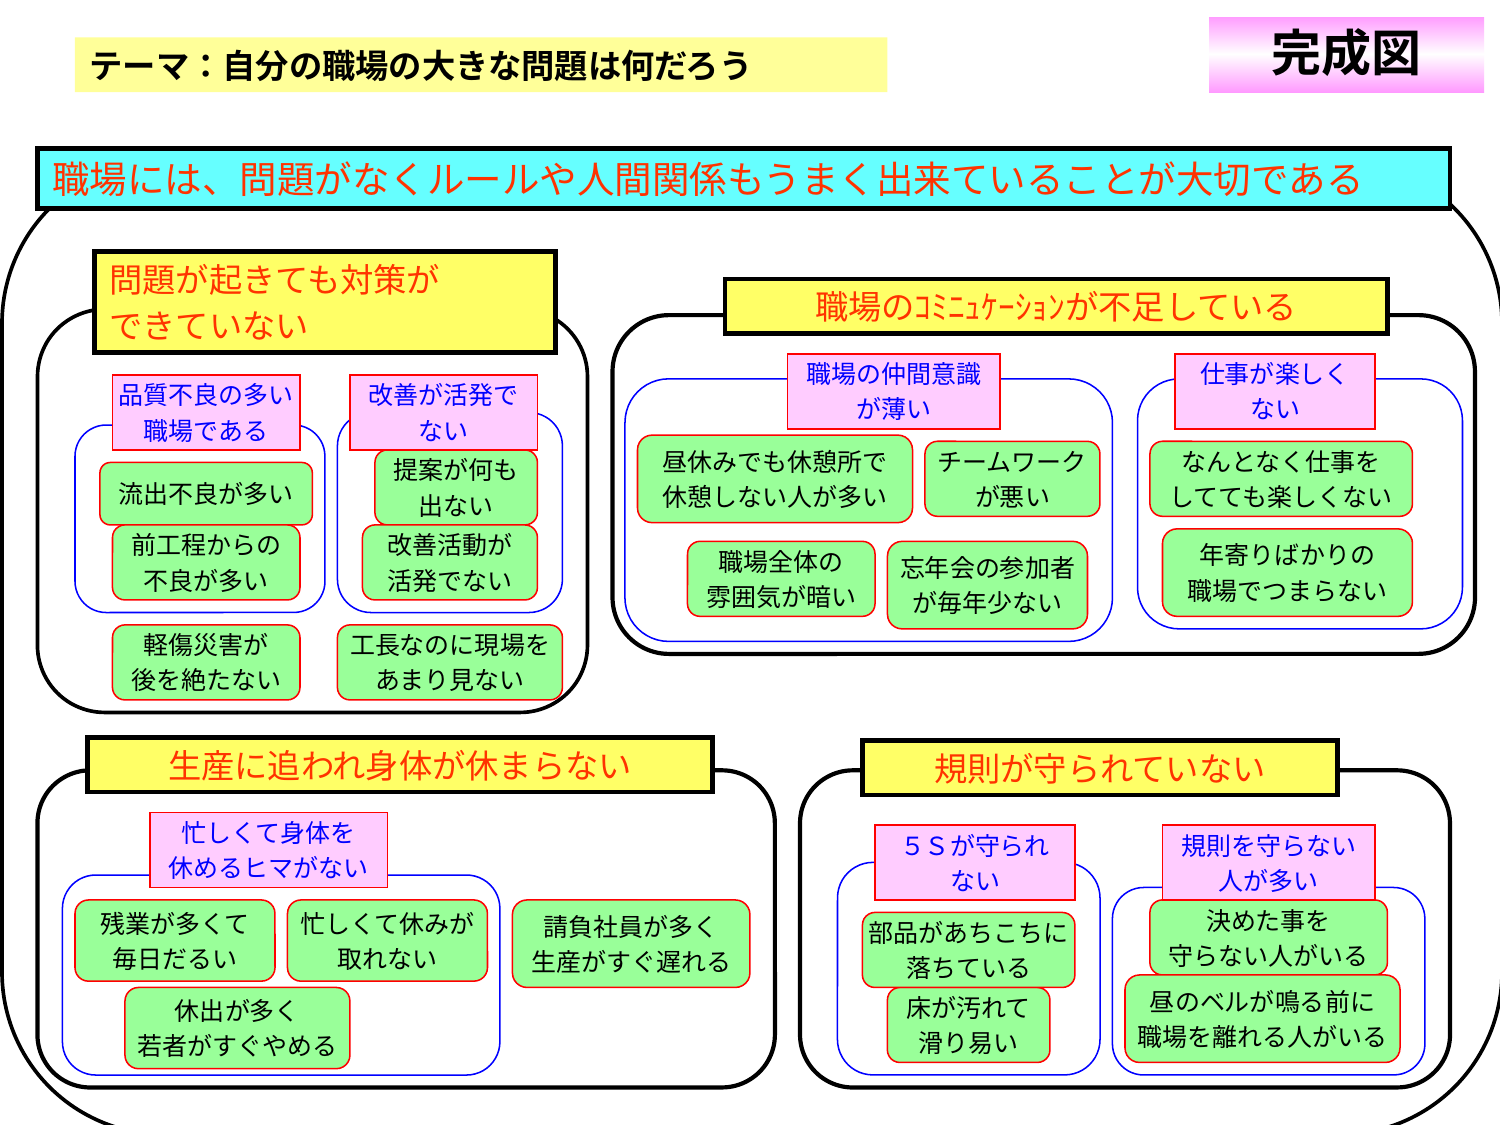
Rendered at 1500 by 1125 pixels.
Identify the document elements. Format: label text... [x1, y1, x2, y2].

title 完成図 [1209, 17, 1485, 93]
text_box テーマ：自分の職場の大きな問題は何だろう [74, 37, 888, 93]
text_box [2, 204, 1500, 1125]
text_box 職場には、問題がなくルールや人間関係もうまく出来ていることが大切である [37, 148, 1450, 209]
